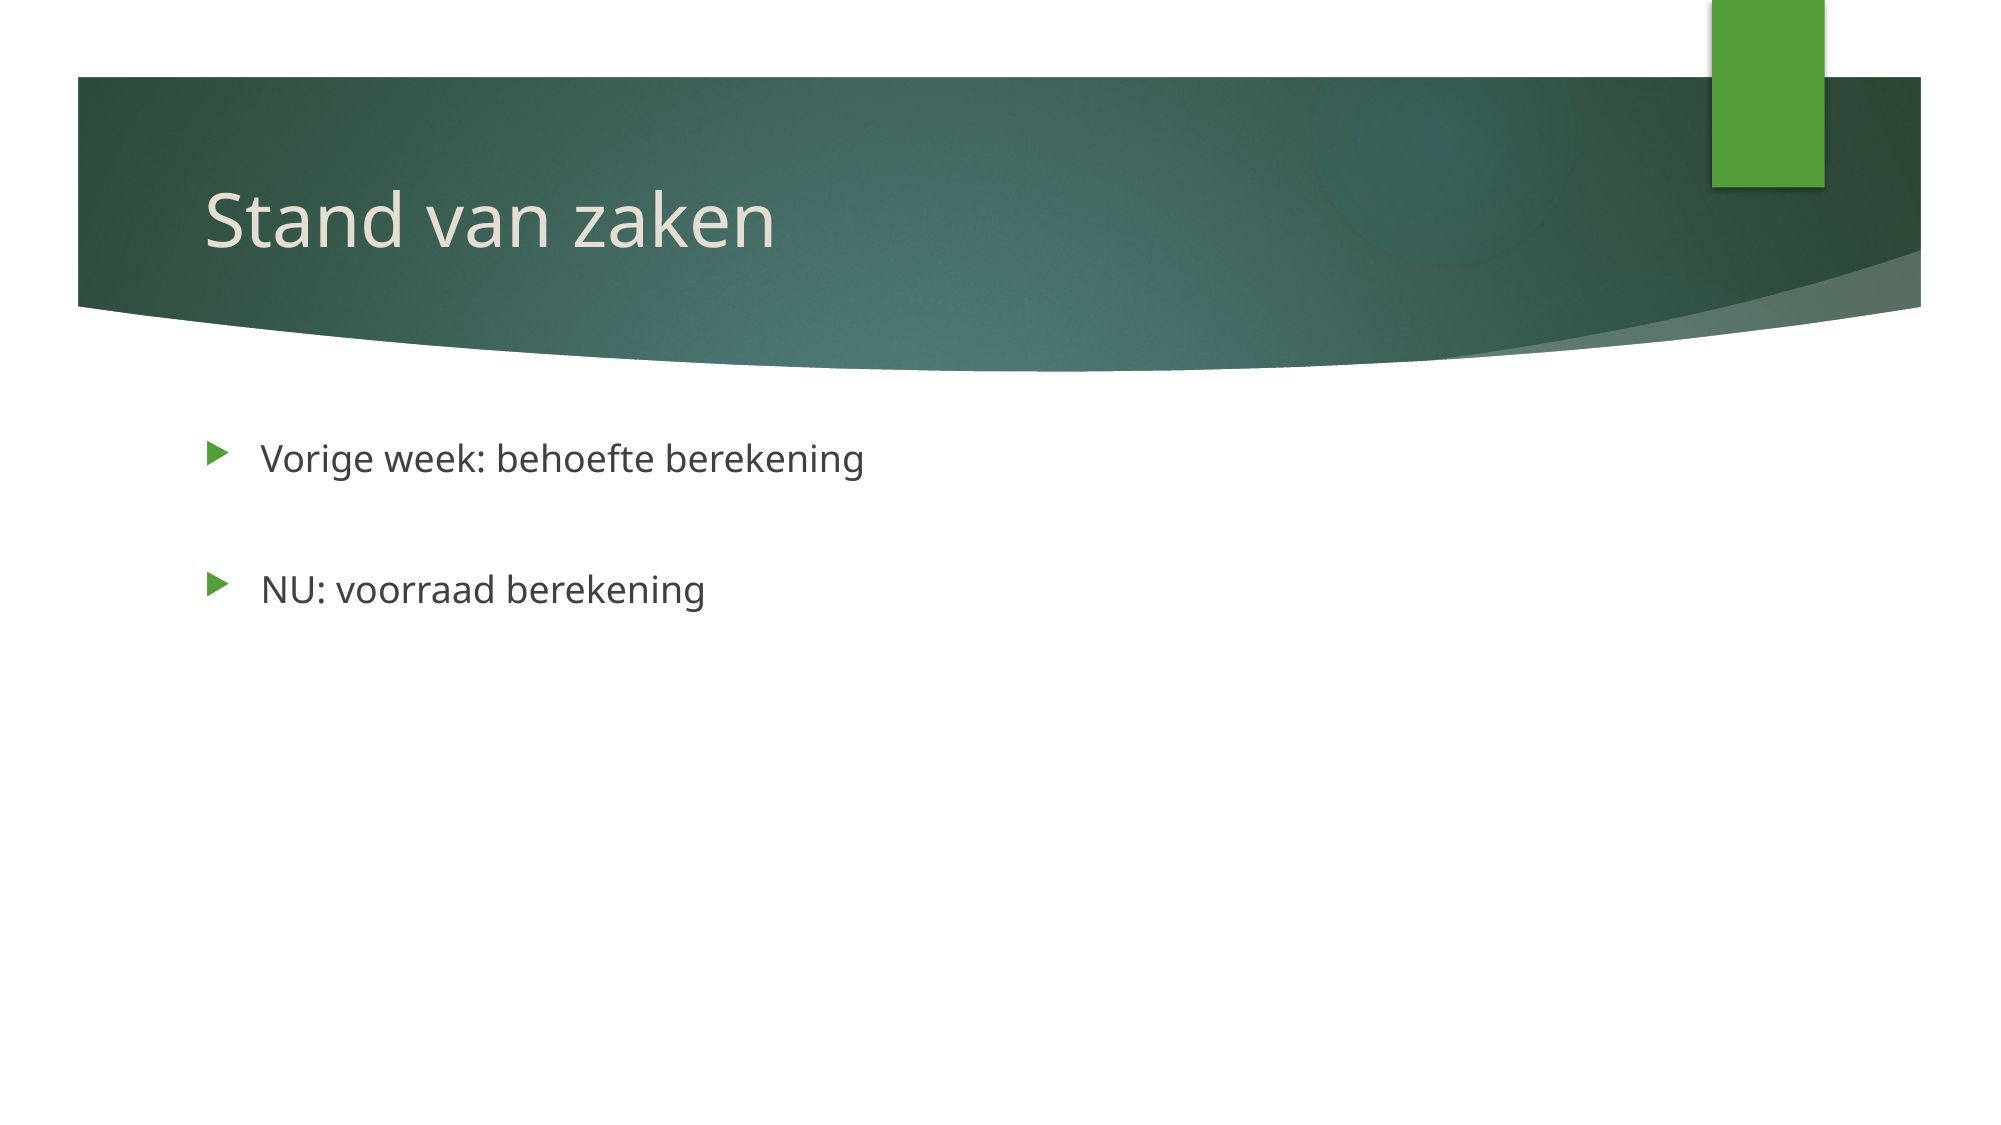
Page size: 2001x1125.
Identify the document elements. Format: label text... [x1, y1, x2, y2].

title Stand van zaken [189, 159, 1627, 276]
list Vorige week: behoefte berekening NU: voorraad berekening [189, 427, 1638, 988]
